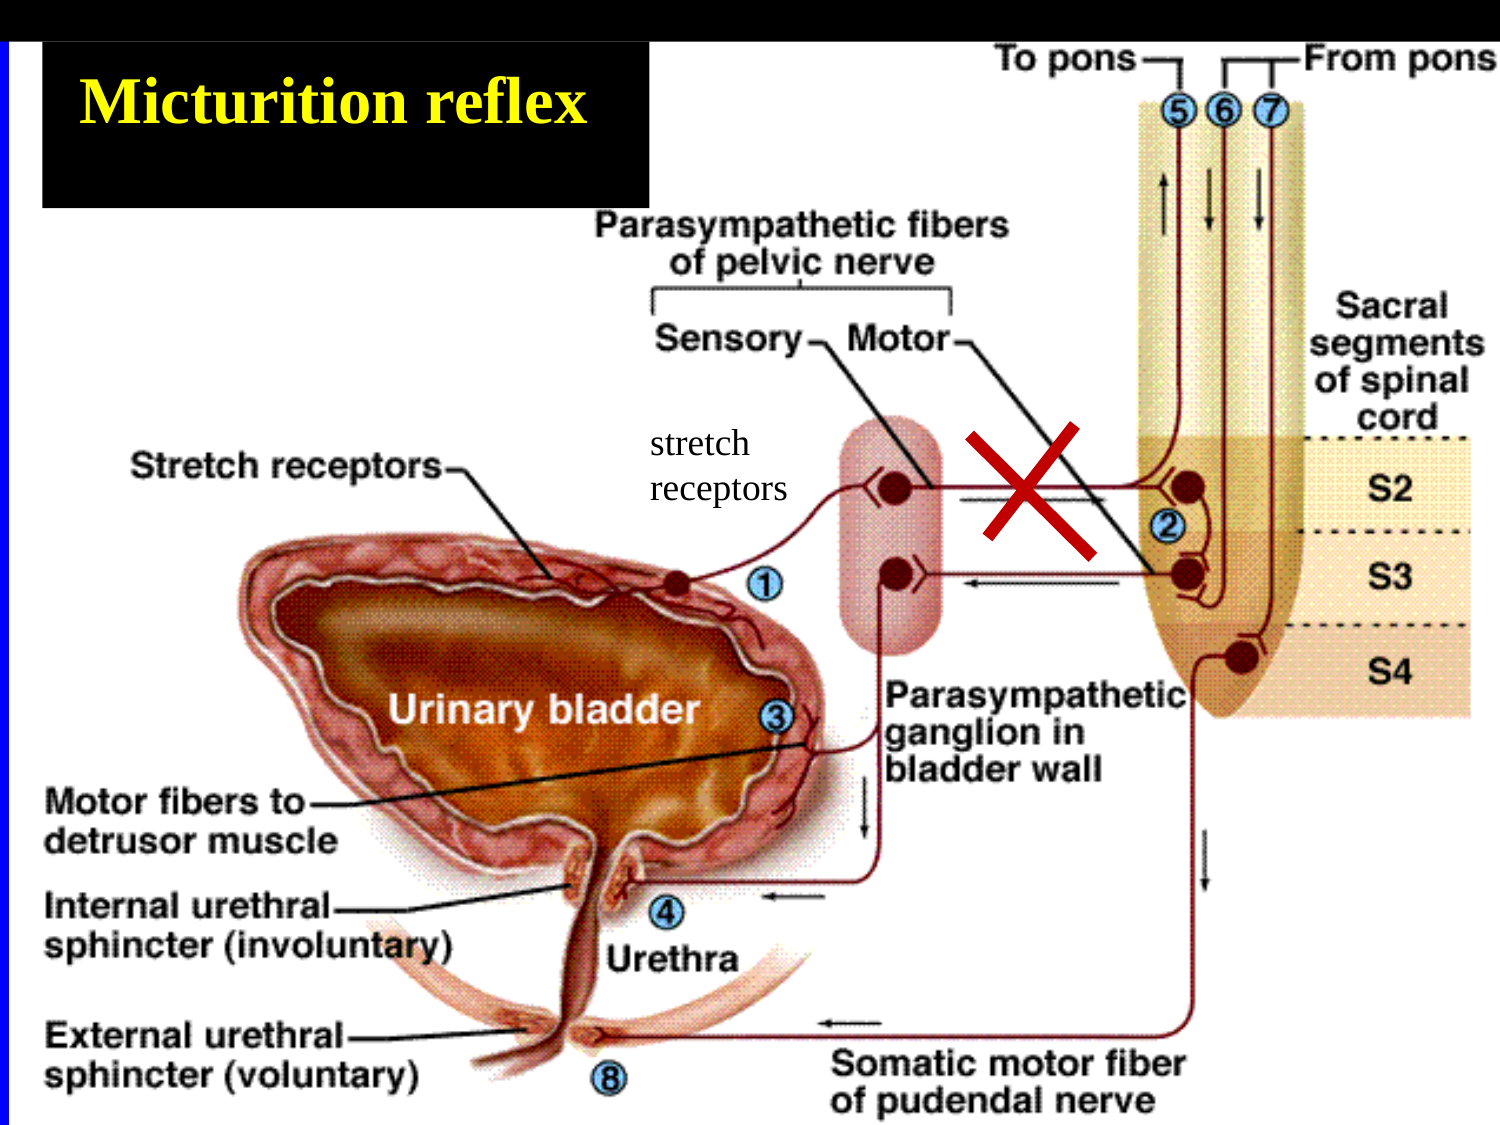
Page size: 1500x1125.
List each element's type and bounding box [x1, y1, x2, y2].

text_box [0, 0, 1500, 1125]
text_box [987, 420, 1076, 572]
